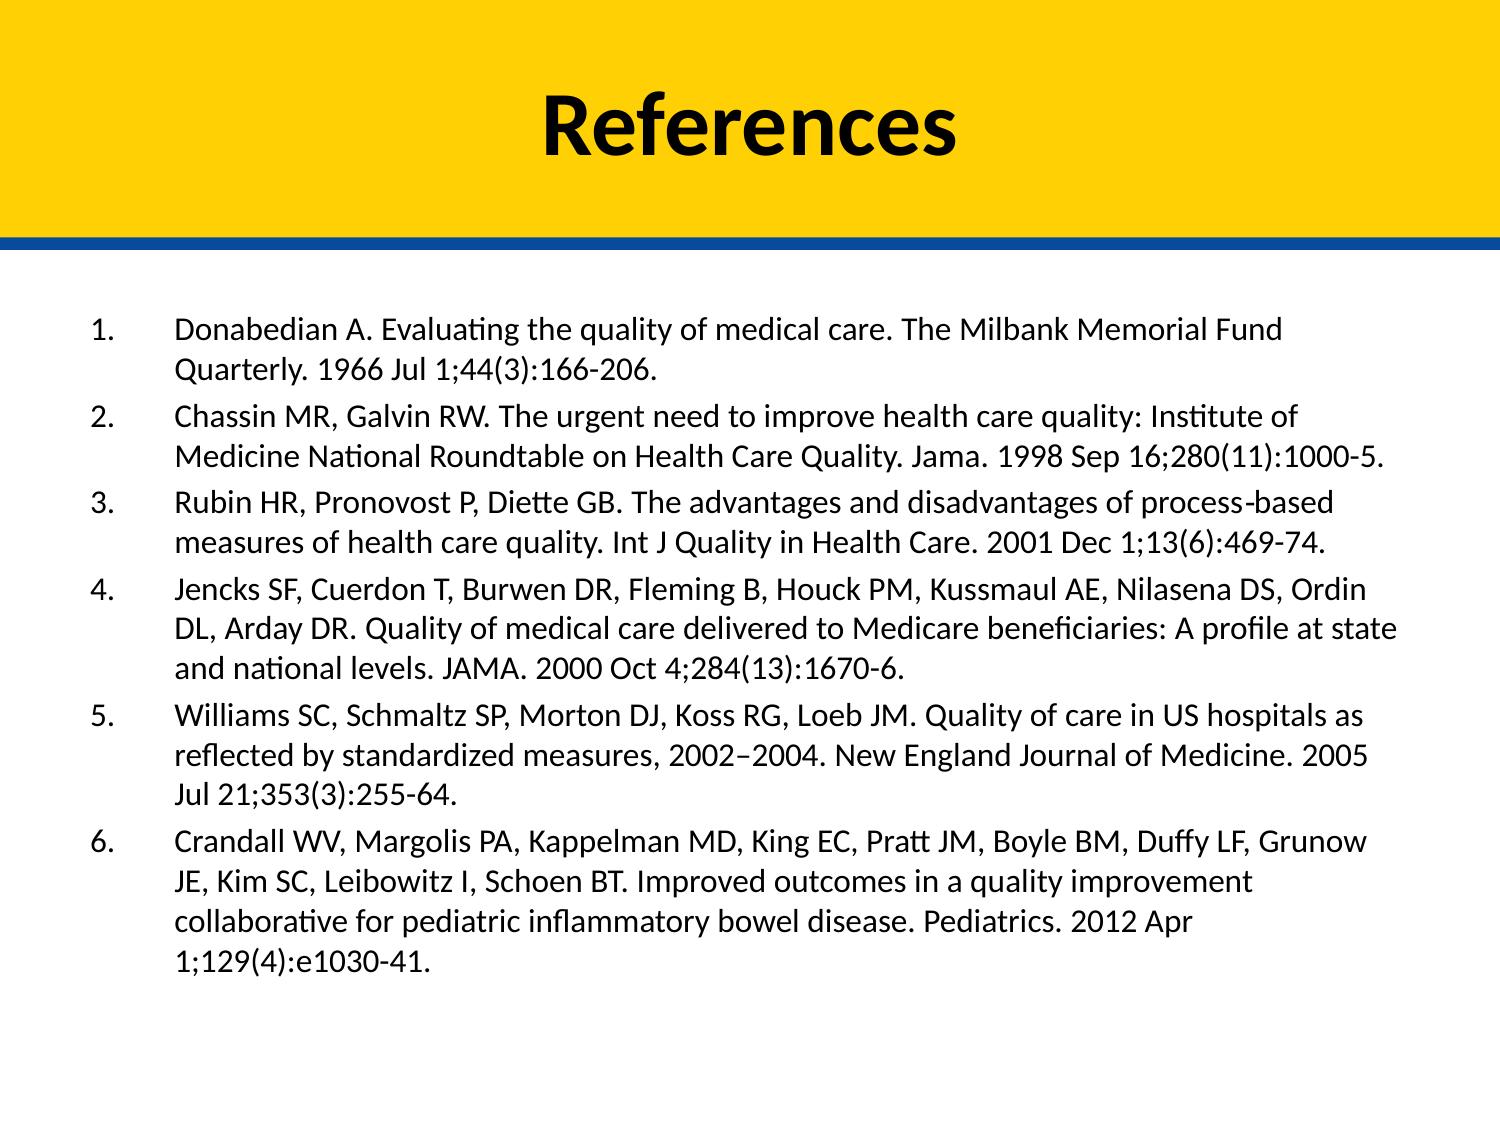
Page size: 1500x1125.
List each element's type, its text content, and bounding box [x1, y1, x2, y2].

title References [0, 0, 1500, 238]
list Donabedian A. Evaluating the quality of medical care. The Milbank Memorial Fund Quarterly. 1966 Jul 1;44(3):166-206. Chassin MR, Galvin RW. The urgent need to improve health care quality: Institute of Medicine National Roundtable on Health Care Quality. Jama. 1998 Sep 16;280(11):1000-5. Rubin HR, Pronovost P, Diette GB. The advantages and disadvantages of process‐based measures of health care quality. Int J Quality in Health Care. 2001 Dec 1;13(6):469-74. Jencks SF, Cuerdon T, Burwen DR, Fleming B, Houck PM, Kussmaul AE, Nilasena DS, Ordin DL, Arday DR. Quality of medical care delivered to Medicare beneficiaries: A profile at state and national levels. JAMA. 2000 Oct 4;284(13):1670-6. Williams SC, Schmaltz SP, Morton DJ, Koss RG, Loeb JM. Quality of care in US hospitals as reflected by standardized measures, 2002–2004. New England Journal of Medicine. 2005 Jul 21;353(3):255-64. Crandall WV, Margolis PA, Kappelman MD, King EC, Pratt JM, Boyle BM, Duffy LF, Grunow JE, Kim SC, Leibowitz I, Schoen BT. Improved outcomes in a quality improvement collaborative for pediatric inflammatory bowel disease. Pediatrics. 2012 Apr 1;129(4):e1030-41. [75, 299, 1425, 1005]
